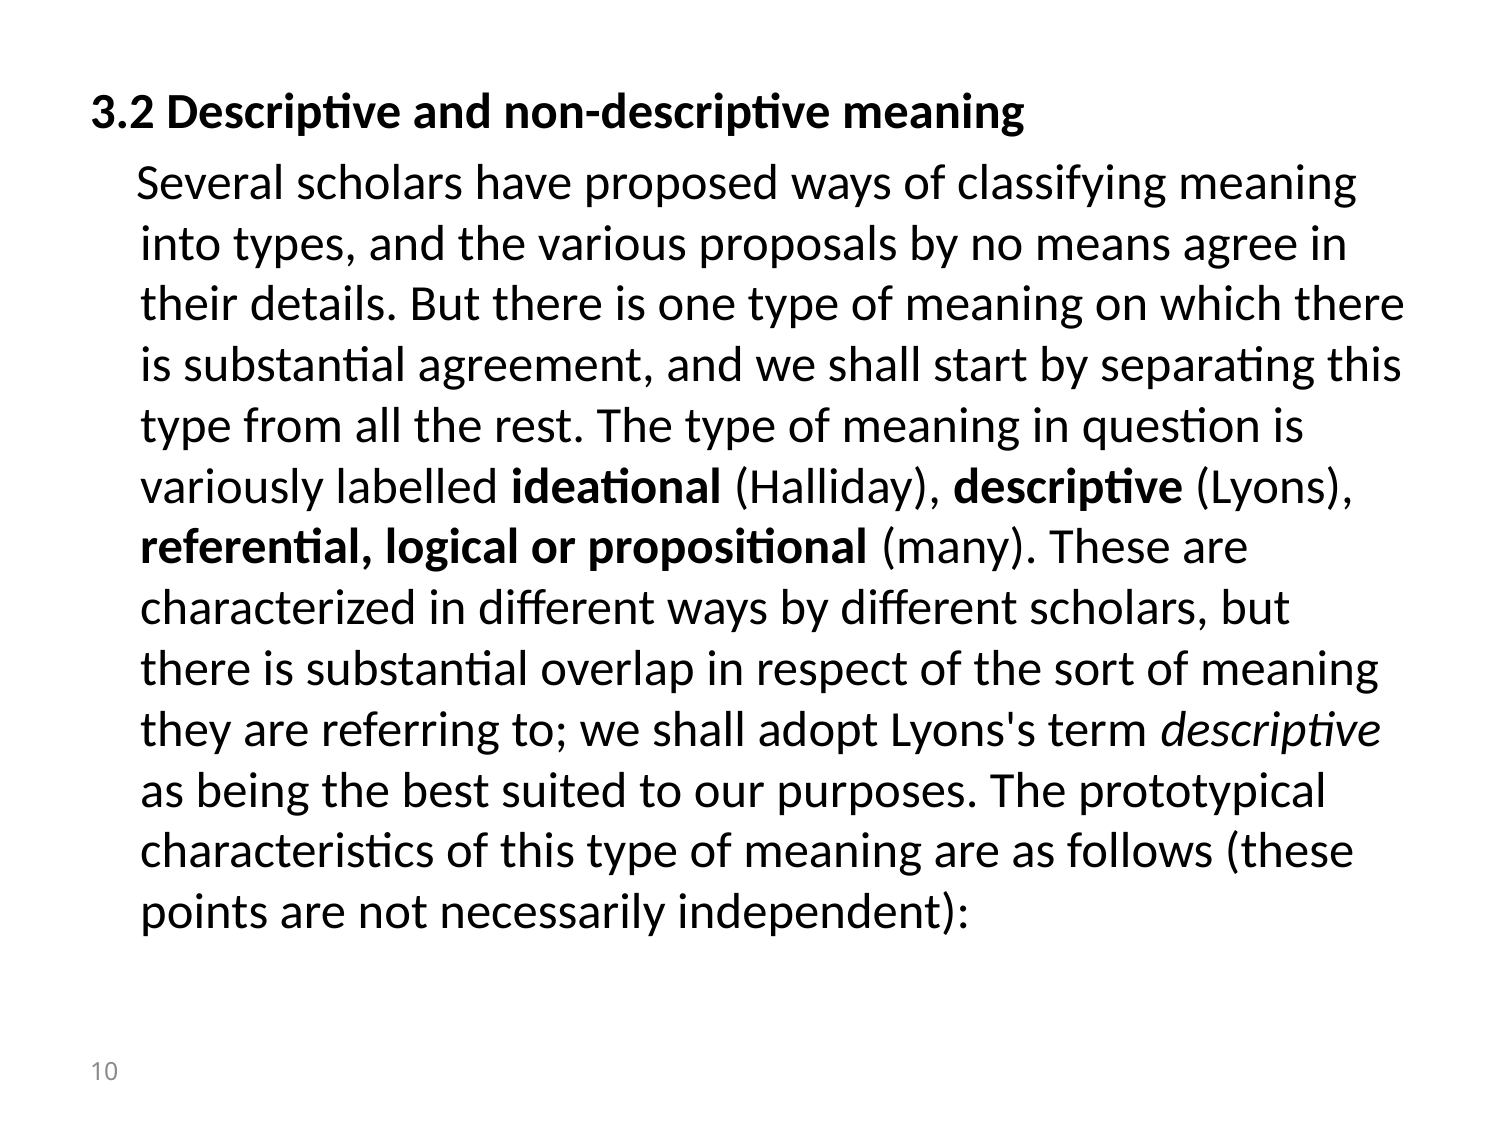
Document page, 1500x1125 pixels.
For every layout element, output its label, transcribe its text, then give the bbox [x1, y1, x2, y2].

list 3.2 Descriptive and non-descriptive meaning Several scholars have proposed ways of classifying meaning into types, and the various proposals by no means agree in their details. But there is one type of meaning on which there is substantial agreement, and we shall start by separating this type from all the rest. The type of meaning in question is variously labelled ideational (Halliday), descriptive (Lyons), referential, logical or propositional (many). These are characterized in different ways by different scholars, but there is substantial overlap in respect of the sort of meaning they are referring to; we shall adopt Lyons's term descriptive as being the best suited to our purposes. The prototypical characteristics of this type of meaning are as follows (these points are not necessarily independent): [75, 70, 1425, 1005]
slide_number 10 [75, 1042, 425, 1103]
